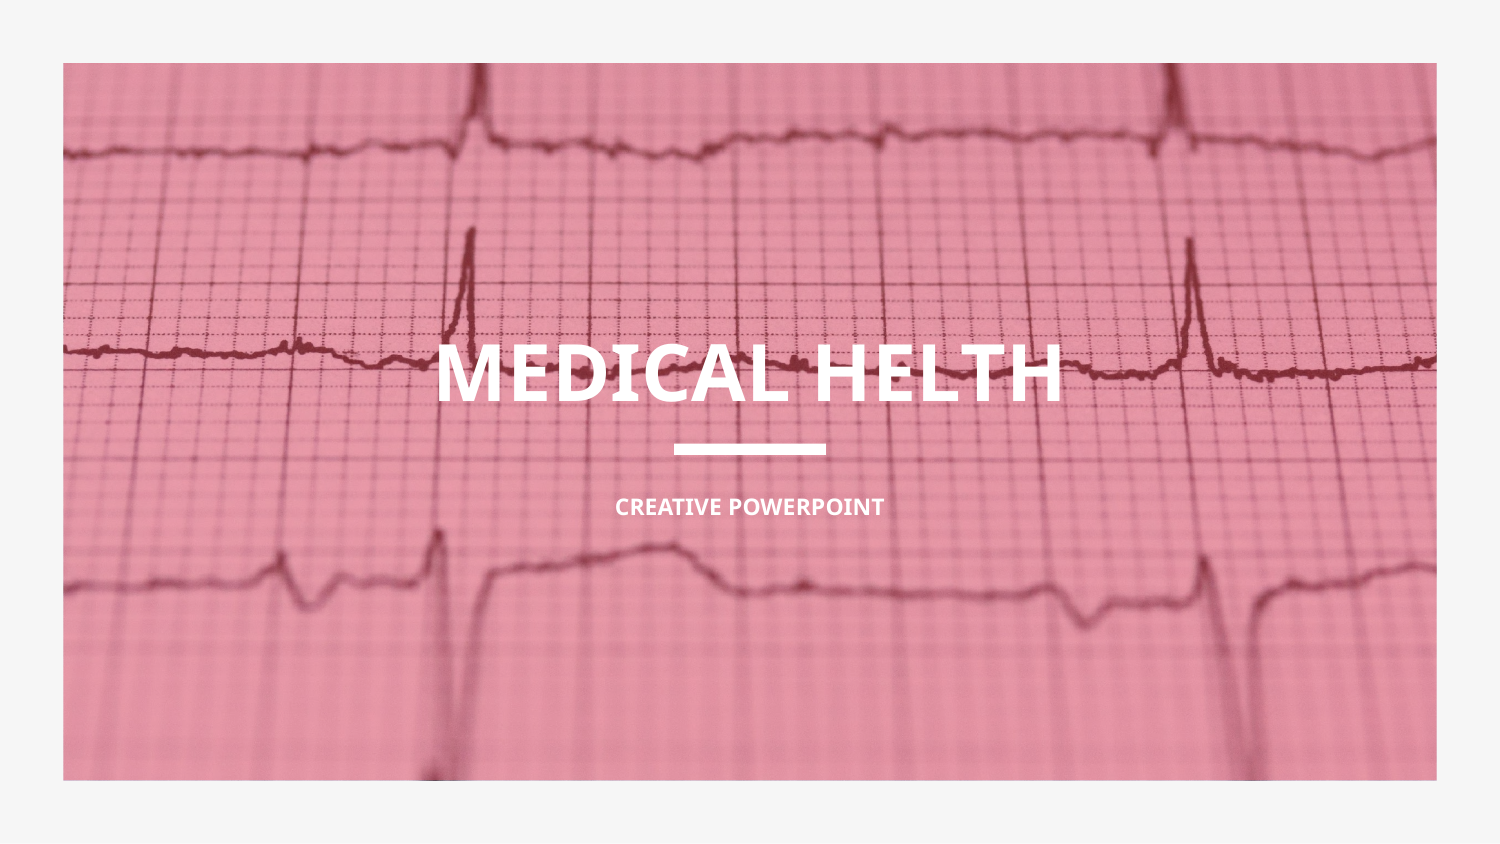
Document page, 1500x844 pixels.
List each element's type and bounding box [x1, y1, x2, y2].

text_box [0, 0, 1500, 844]
picture [63, 62, 1437, 781]
text_box [305, 316, 1195, 528]
